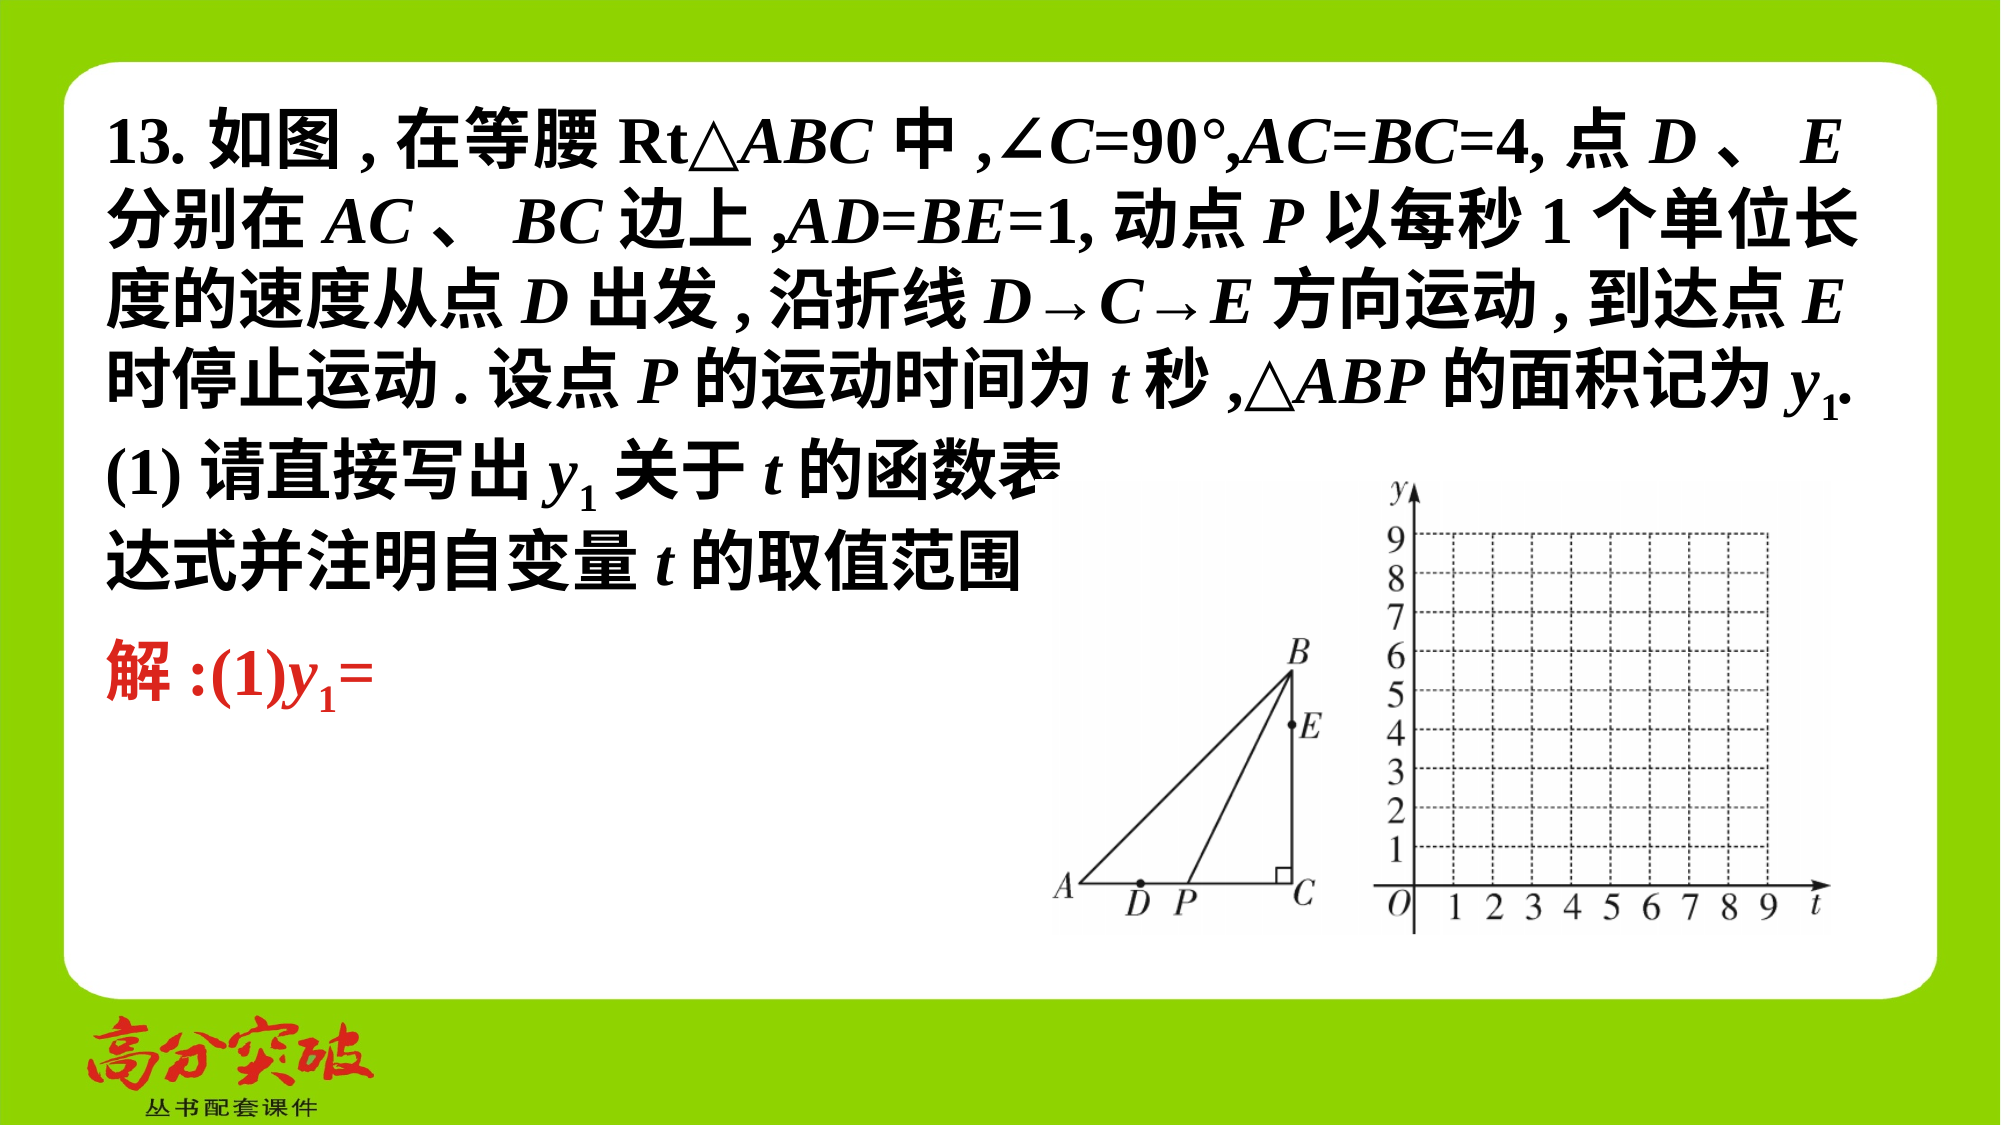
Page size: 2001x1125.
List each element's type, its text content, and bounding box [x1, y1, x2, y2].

picture [0, 0, 2001, 1125]
text_box 13.如图,在等腰Rt△ABC中,∠C=90°,AC=BC=4,点D、E分别在AC、BC边上,AD=BE=1,动点P以每秒1个单位长度的速度从点D出发,沿折线D→C→E方向运动,到达点E时停止运动.设点P的运动时间为t秒,△ABP的面积记为y1. (1)请直接写出y1关于t的函数表 达式并注明自变量t的取值范围; [90, 89, 1876, 607]
